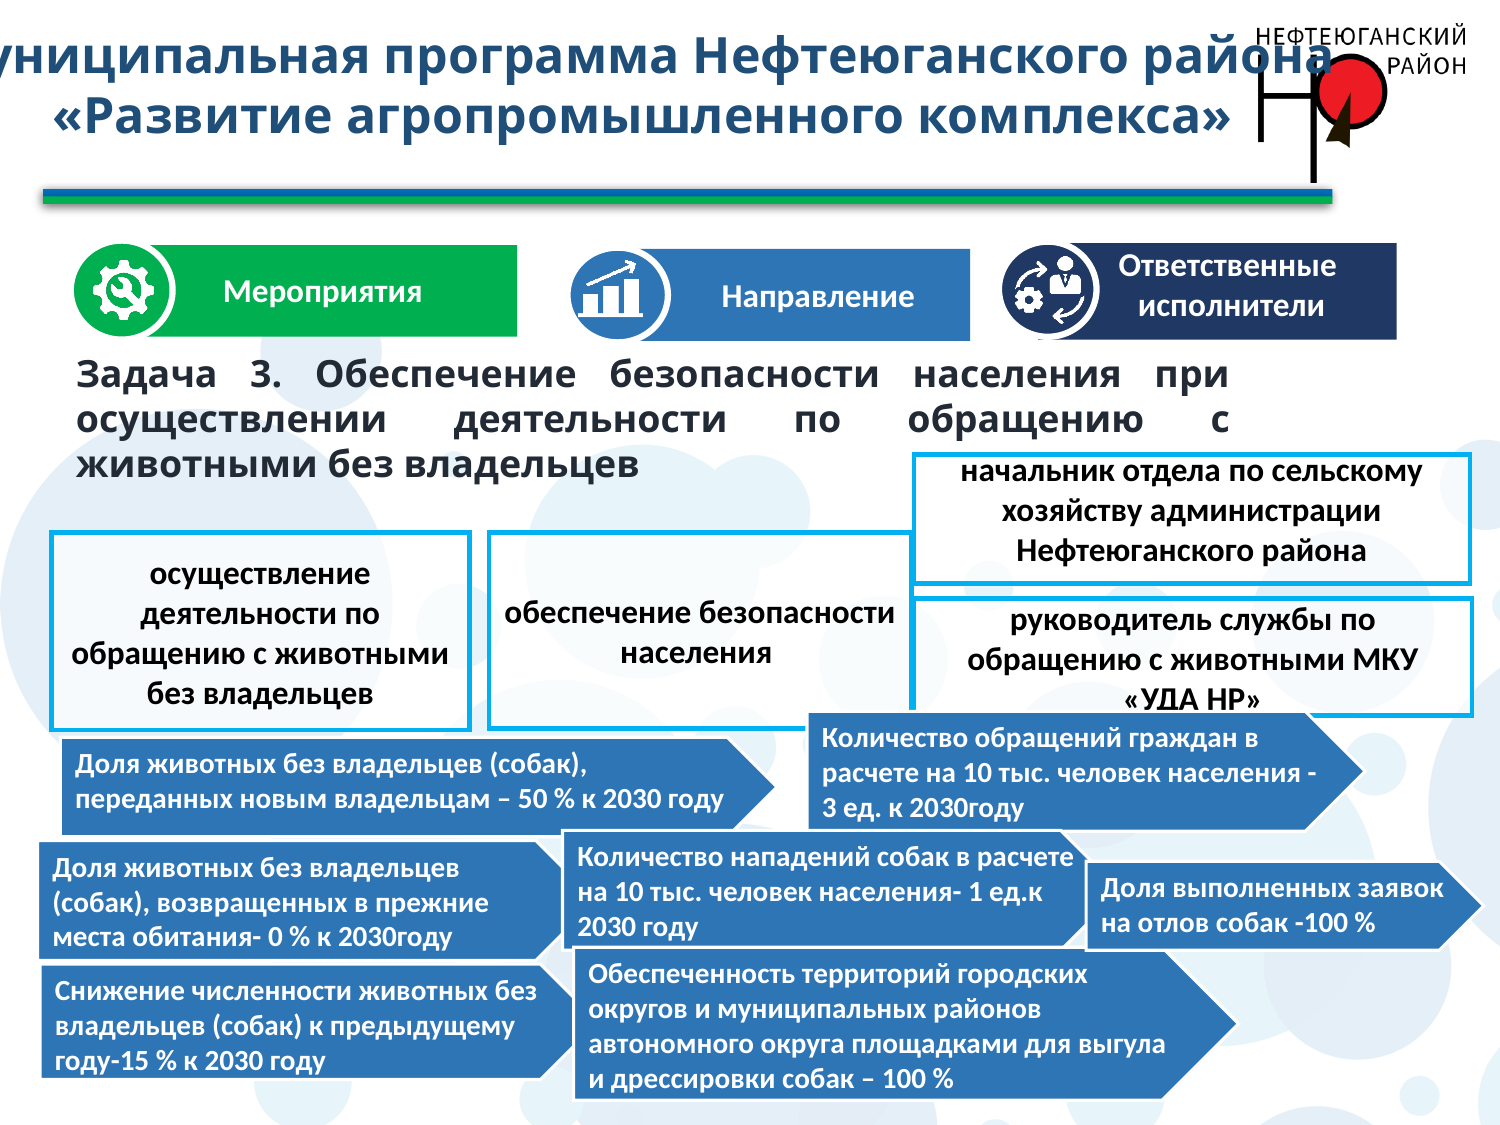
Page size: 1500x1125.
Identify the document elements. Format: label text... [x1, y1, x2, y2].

text_box Доля животных без владельцев (собак), возвращенных в прежние места обитания- 0 % к 2030году [36, 838, 560, 962]
text_box Доля выполненных заявок на отлов собак -100 % [1084, 859, 1486, 952]
text_box руководитель службы по обращению с животными МКУ «УДА НР» [913, 598, 1473, 717]
text_box [69, 239, 174, 341]
text_box начальник отдела по сельскому хозяйству администрации Нефтеюганского района [913, 454, 1471, 585]
text_box Ответственные исполнители [1103, 235, 1360, 331]
picture [1012, 256, 1087, 324]
text_box Количество нападений собак в расчете на 10 тыс. человек населения- 1 ед.к 2030 году [560, 828, 1092, 952]
text_box Количество обращений граждан в расчете на 10 тыс. человек населения - 3 ед. к 2030году [805, 709, 1368, 833]
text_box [514, 603, 949, 664]
text_box [997, 240, 1085, 338]
text_box [566, 246, 669, 344]
picture [93, 260, 154, 320]
text_box осуществление деятельности по обращению с животными без владельцев [50, 531, 471, 731]
text_box Обеспеченность территорий городских округов и муниципальных районов автономного округа площадками для выгула и дрессировки собак – 100 % [572, 945, 1241, 1102]
picture [1257, 23, 1465, 183]
text_box [1087, 259, 1098, 320]
text_box [634, 248, 971, 342]
picture [578, 256, 643, 320]
text_box Направление [706, 266, 931, 322]
text_box обеспечение безопасности населения [488, 531, 912, 730]
text_box Задача 3. Обеспечение безопасности населения при осуществлении деятельности по обращению с животными без владельцев [61, 342, 1246, 538]
text_box Доля животных без владельцев (собак), переданных новым владельцам – 50 % к 2030 году [58, 735, 780, 839]
text_box Мероприятия [207, 262, 438, 317]
text_box Снижение численности животных без владельцев (собак) к предыдущему году-15 % к 2030 году [38, 962, 572, 1082]
text_box Муниципальная программа Нефтеюганского района «Развитие агропромышленного комплекса» [0, 16, 1363, 152]
text_box [142, 244, 518, 338]
text_box [1037, 242, 1398, 341]
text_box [43, 189, 1333, 204]
